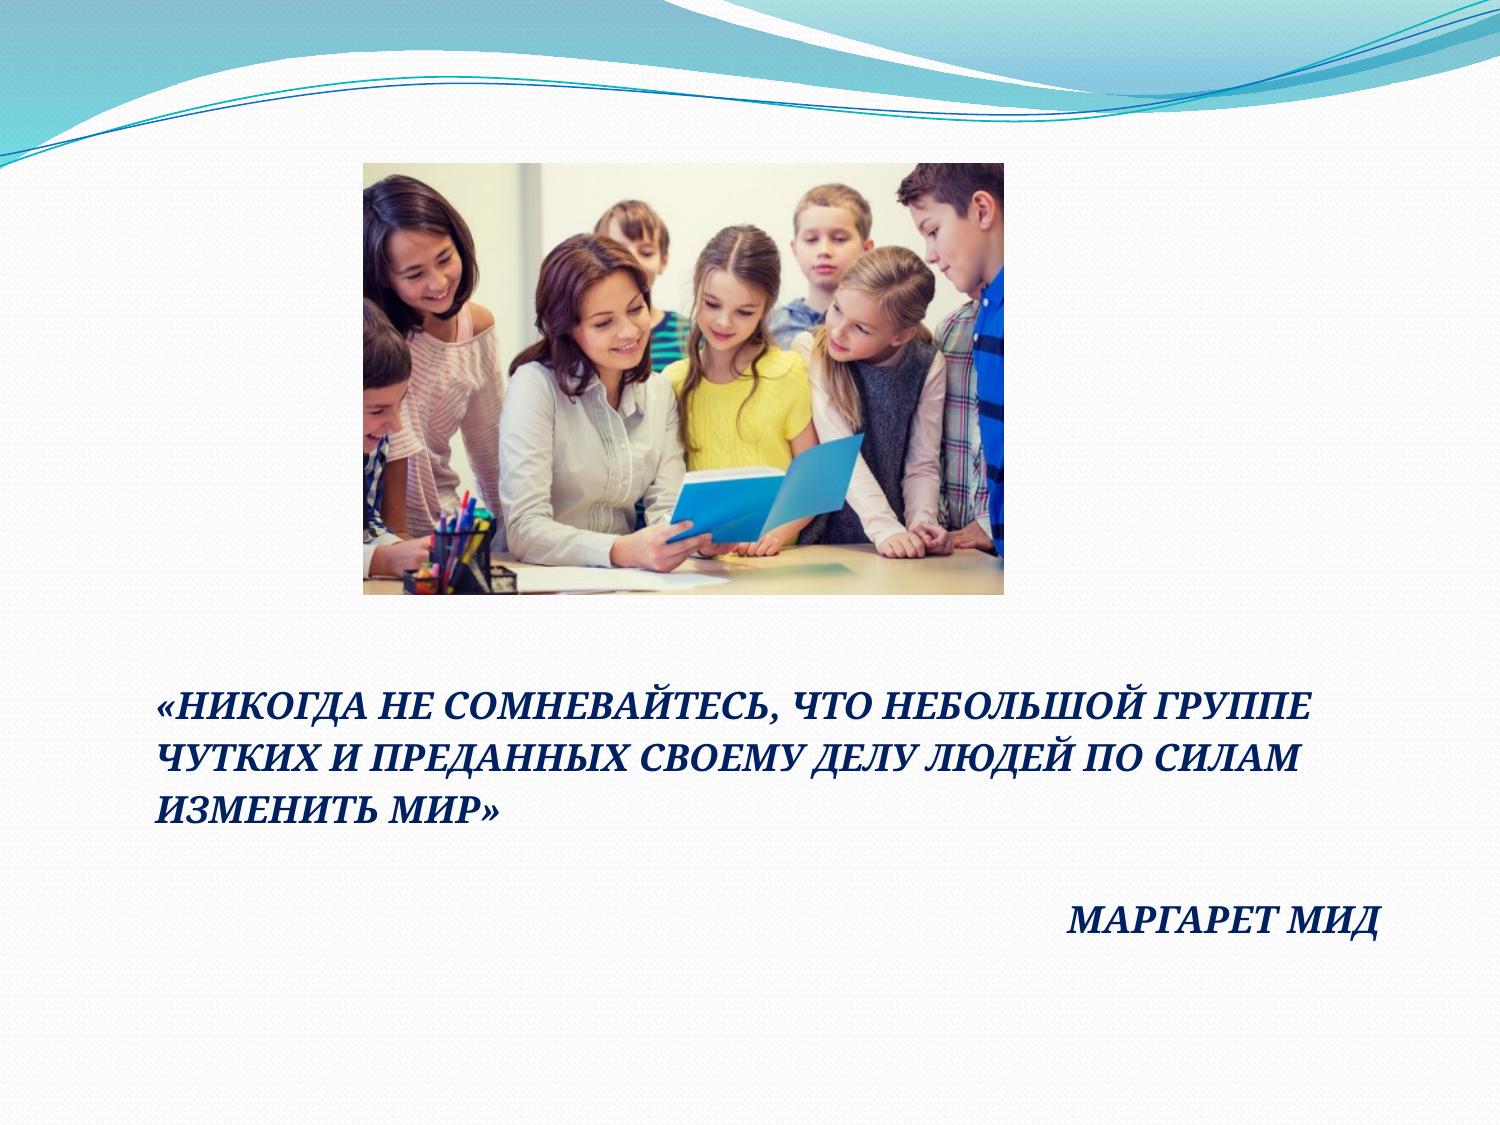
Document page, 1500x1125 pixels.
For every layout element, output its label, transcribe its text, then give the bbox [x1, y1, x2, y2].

text_box «НИКОГДА НЕ СОМНЕВАЙТЕСЬ, ЧТО НЕБОЛЬШОЙ ГРУППЕ ЧУТКИХ И ПРЕДАННЫХ СВОЕМУ ДЕЛУ ЛЮДЕЙ ПО СИЛАМ ИЗМЕНИТЬ МИР» МАРГАРЕТ МИД [140, 667, 1395, 949]
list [362, 163, 1005, 595]
